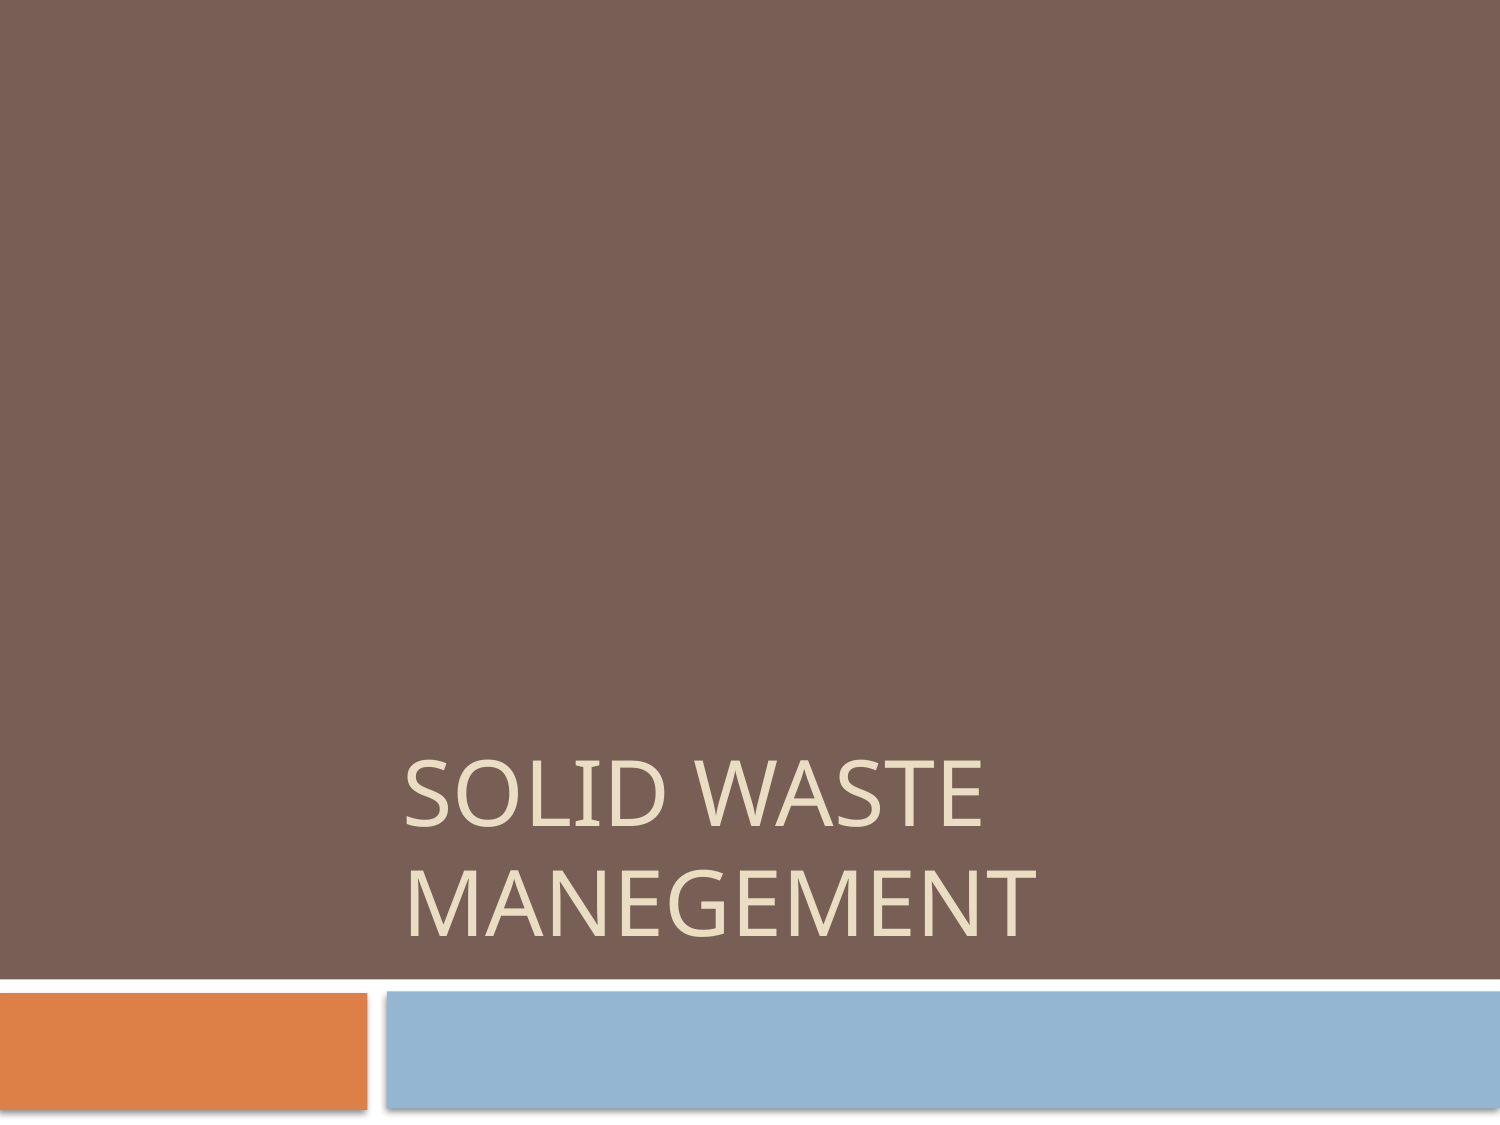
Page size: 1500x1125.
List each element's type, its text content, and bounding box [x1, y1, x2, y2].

title Solid waste manegement [387, 662, 1450, 963]
